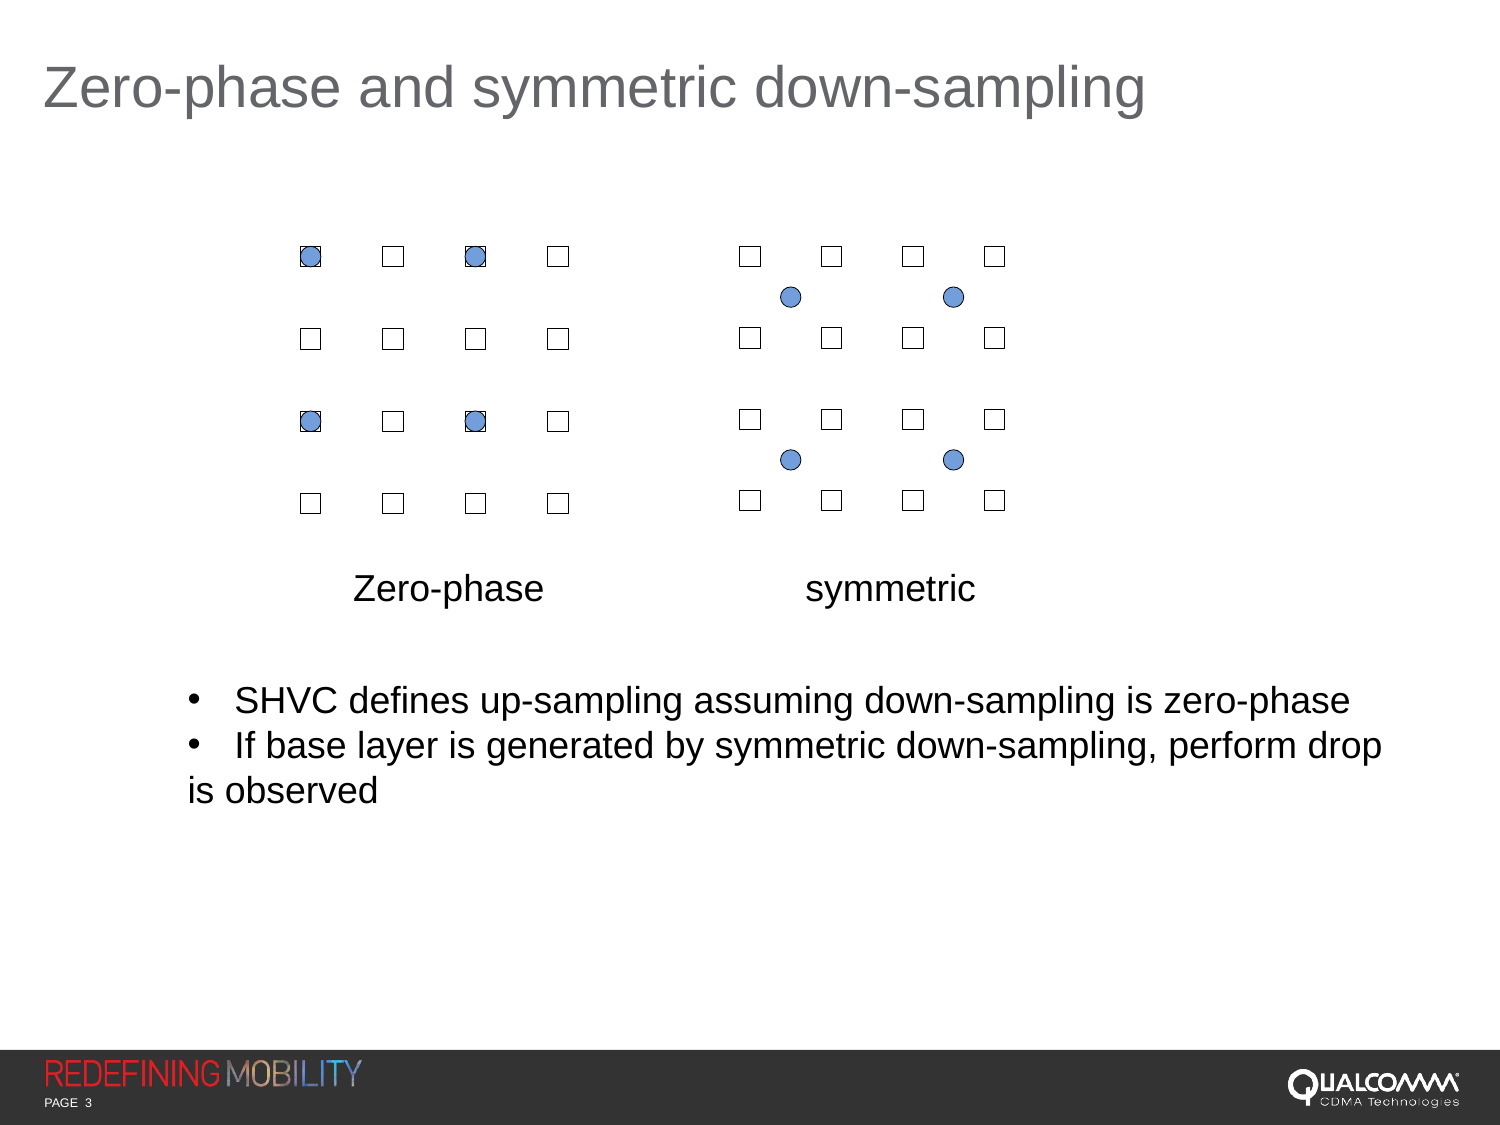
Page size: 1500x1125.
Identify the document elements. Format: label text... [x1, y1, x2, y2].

picture [30, 1048, 372, 1099]
text_box symmetric [790, 556, 1203, 617]
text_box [737, 243, 1007, 514]
title Zero-phase and symmetric down-sampling [28, 44, 1462, 138]
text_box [297, 243, 571, 517]
text_box Zero-phase [338, 556, 750, 617]
picture [1278, 1058, 1478, 1114]
text_box SHVC defines up-sampling assuming down-sampling is zero-phase If base layer is generated by symmetric down-sampling, perform drop is observed [172, 668, 1409, 819]
